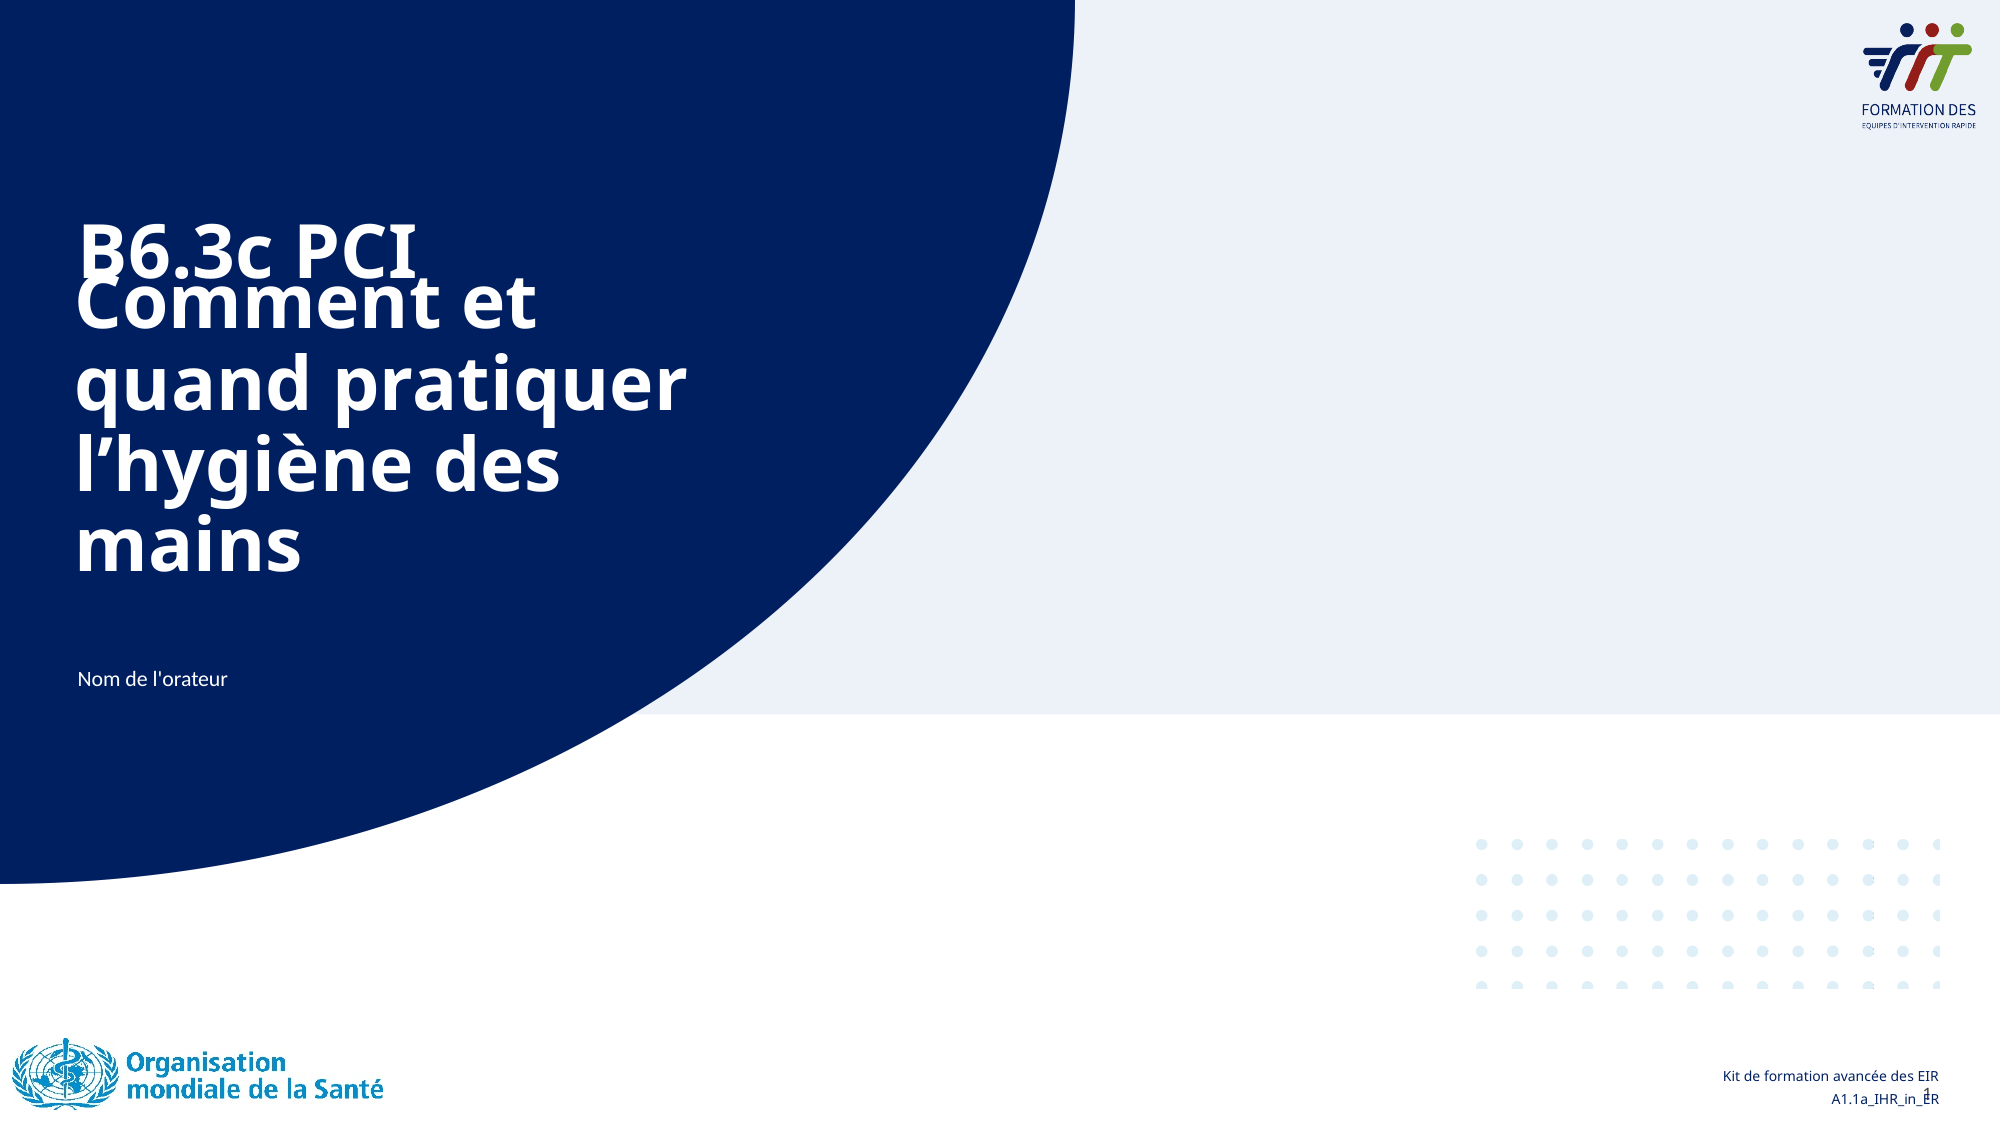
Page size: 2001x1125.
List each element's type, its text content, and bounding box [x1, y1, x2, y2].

picture [12, 1038, 383, 1110]
title Comment et quand pratiquer l’hygiène des mains [66, 317, 788, 616]
text_box Nom de l'orateur [72, 656, 360, 699]
text_box B6.3c PCI [72, 198, 818, 300]
picture [0, 0, 1075, 884]
picture [1476, 839, 1940, 989]
picture [1862, 22, 1976, 130]
